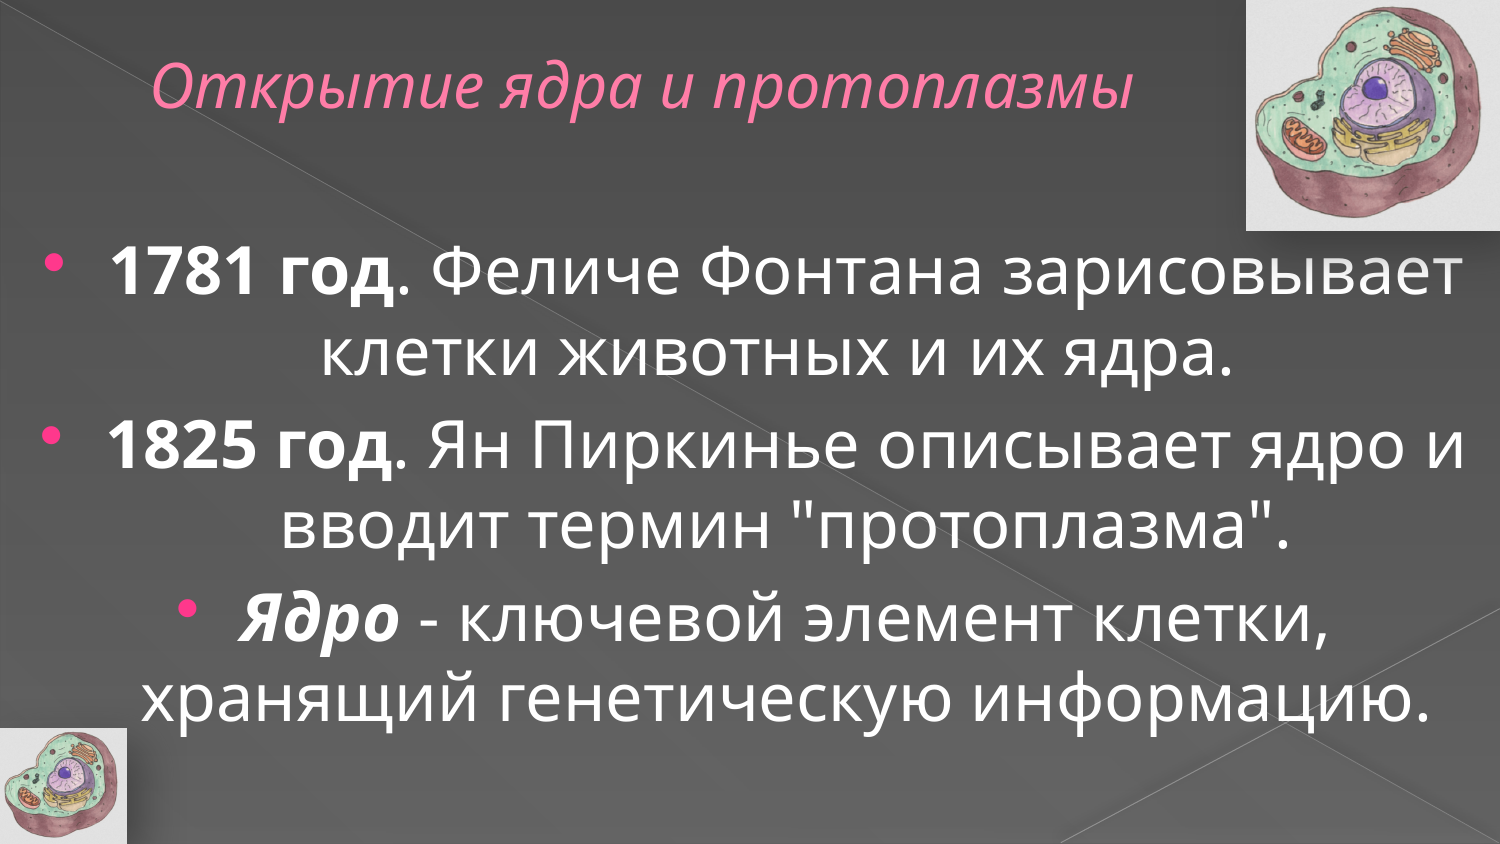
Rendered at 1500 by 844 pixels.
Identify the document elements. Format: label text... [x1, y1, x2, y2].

picture [1245, 0, 1500, 232]
picture [0, 728, 127, 844]
title Открытие ядра и протоплазмы [0, 20, 1223, 147]
list 1781 год. Феличе Фонтана зарисовывает клетки животных и их ядра. 1825 год. Ян Пиркинье описывает ядро и вводит термин "протоплазма". Ядро - ключевой элемент клетки, хранящий генетическую информацию. [0, 221, 1500, 844]
